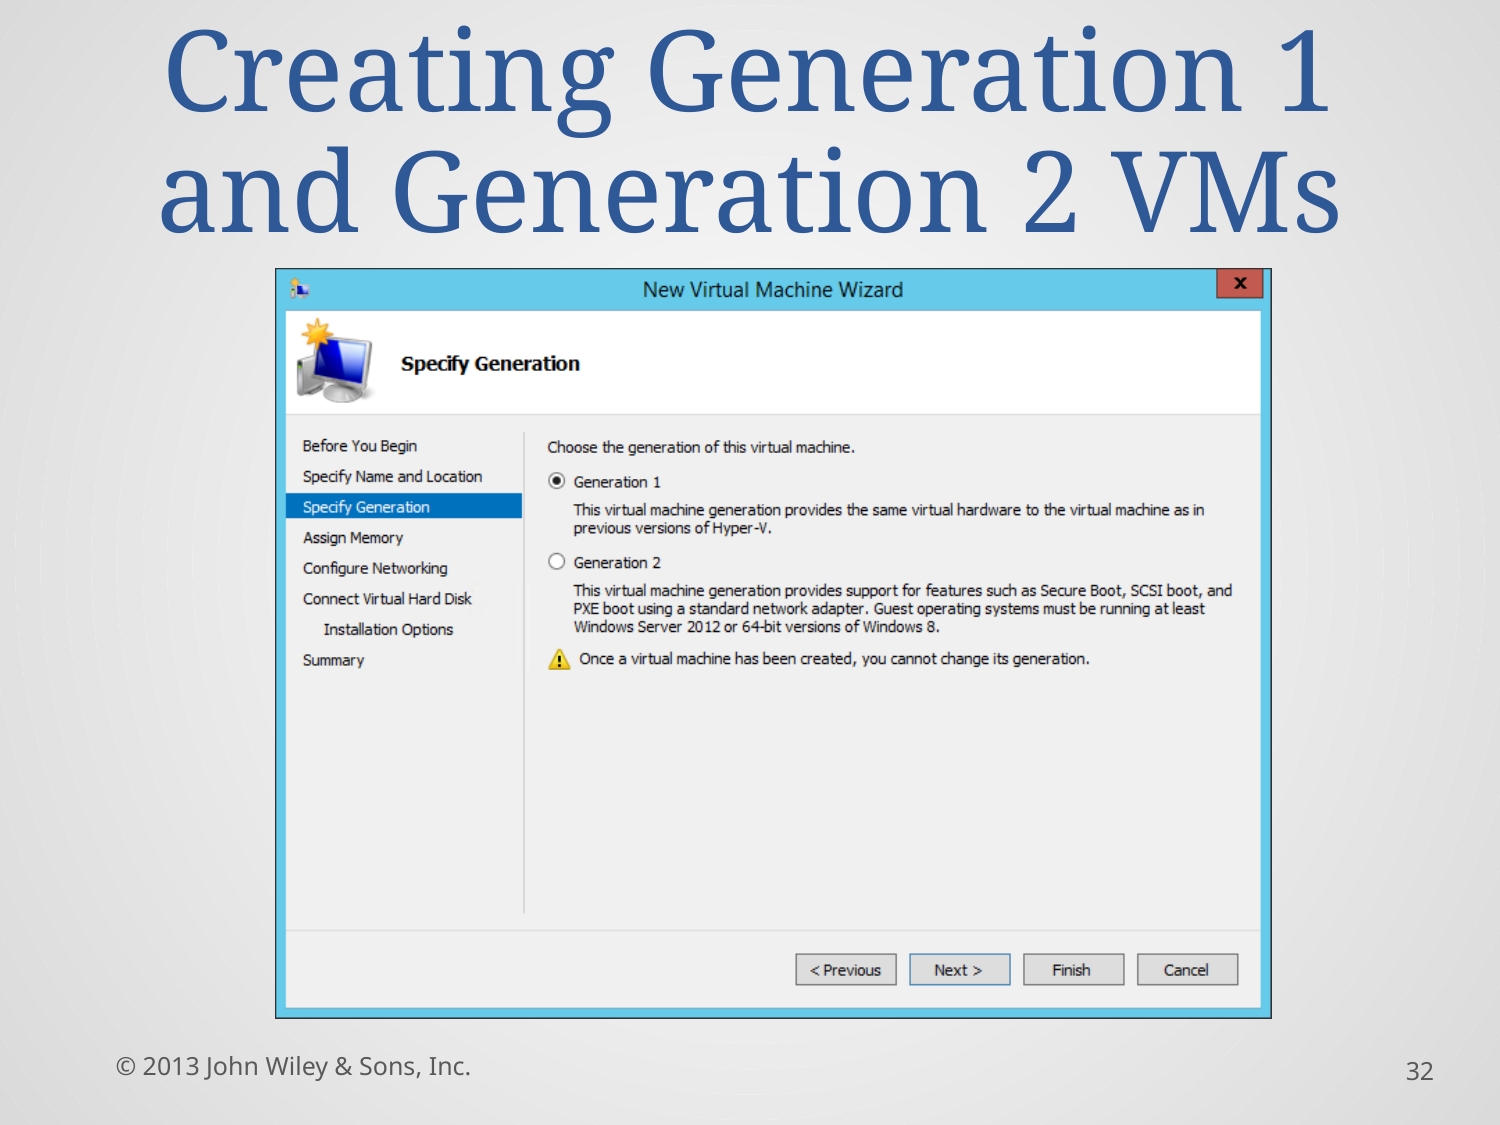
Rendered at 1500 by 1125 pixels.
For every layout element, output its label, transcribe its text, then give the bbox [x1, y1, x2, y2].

picture [274, 268, 1272, 1019]
title Creating Generation 1 and Generation 2 VMs [75, 0, 1425, 263]
footer © 2013 John Wiley & Sons, Inc. [108, 1037, 576, 1098]
slide_number 32 [1401, 1042, 1494, 1103]
